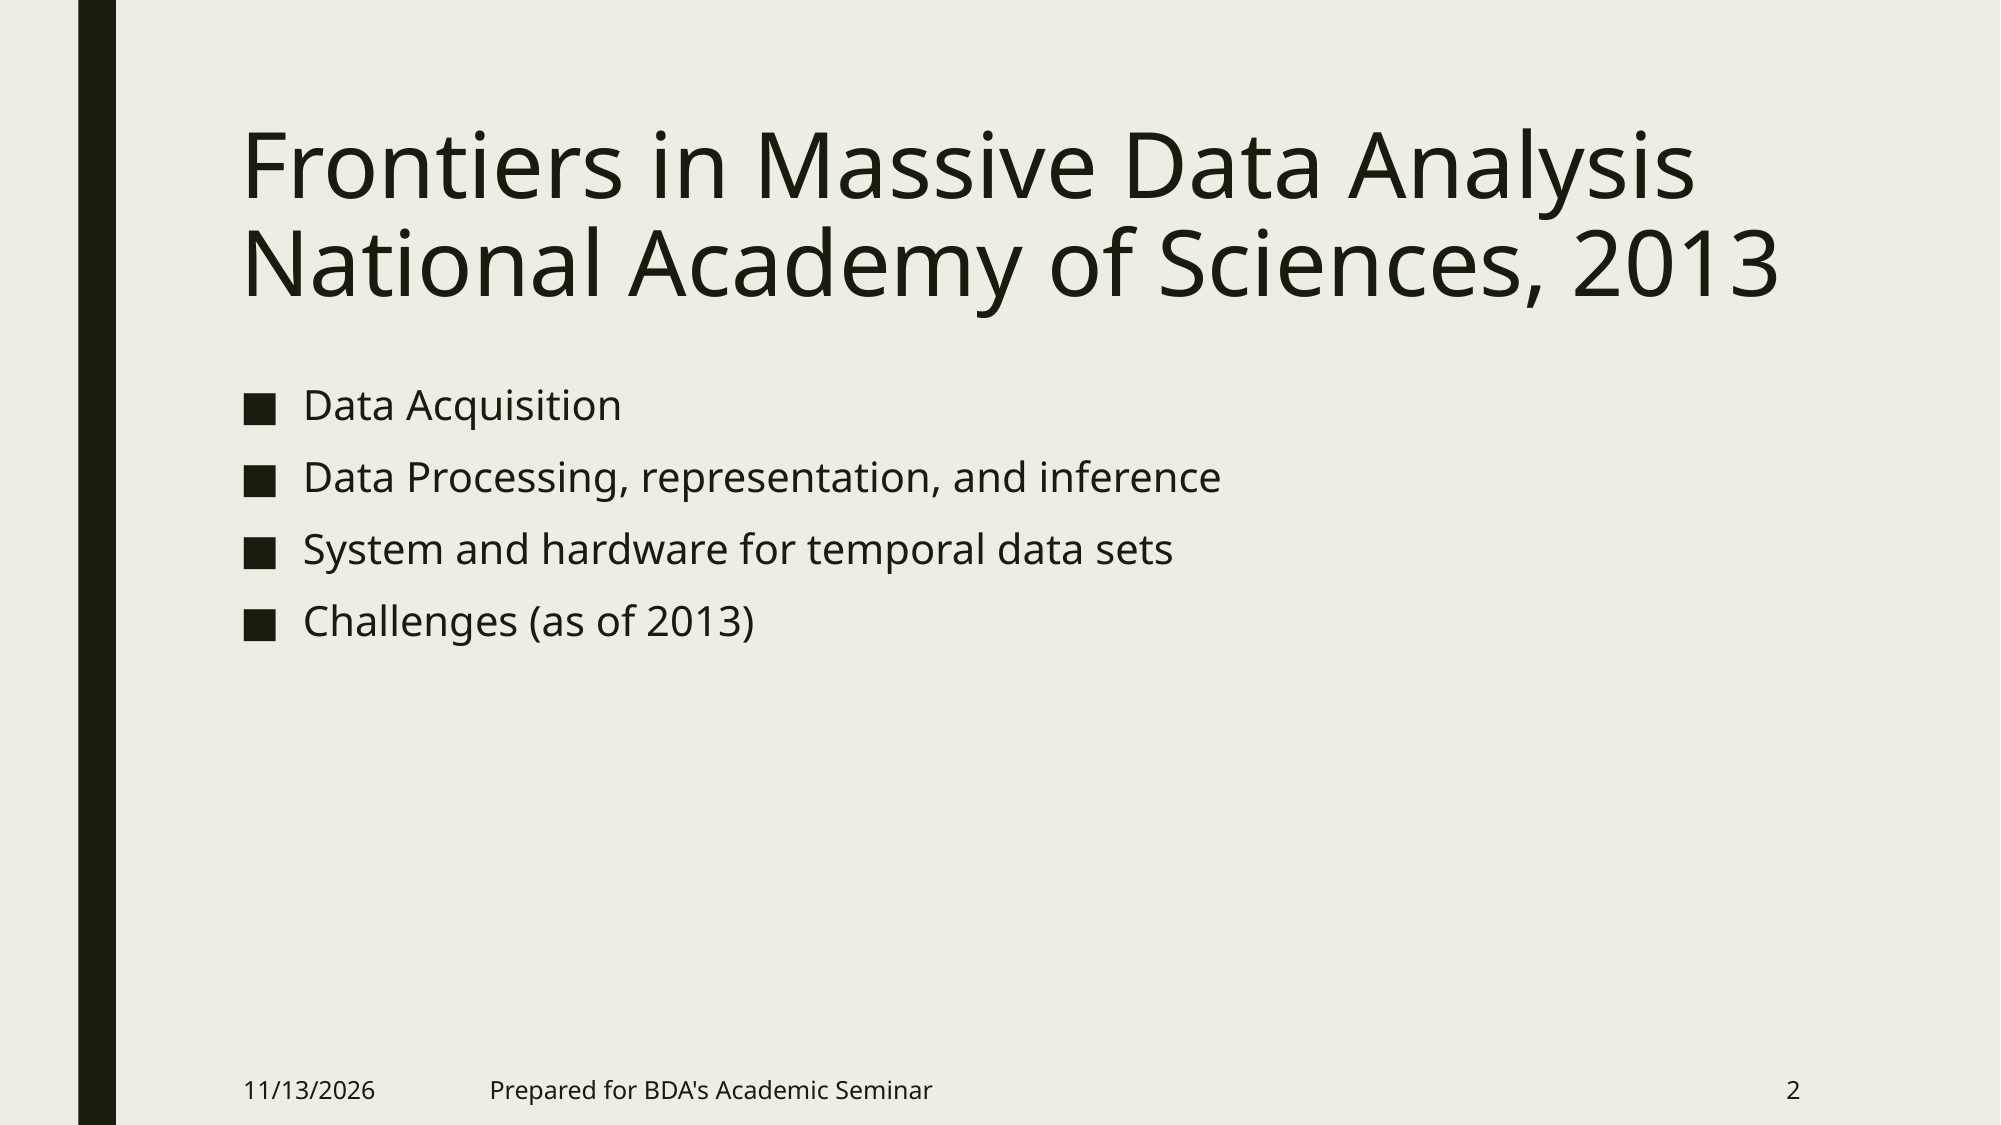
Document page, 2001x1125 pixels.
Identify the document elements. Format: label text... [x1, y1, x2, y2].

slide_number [228, 1058, 426, 1125]
list Data Acquisition Data Processing, representation, and inference System and hardware for temporal data sets Challenges (as of 2013) [225, 375, 1800, 963]
title Frontiers in Massive Data Analysis National Academy of Sciences, 2013 [225, 112, 1800, 357]
footer Prepared for BDA's Academic Seminar [474, 1058, 1505, 1125]
slide_number 2 [1553, 1058, 1816, 1125]
